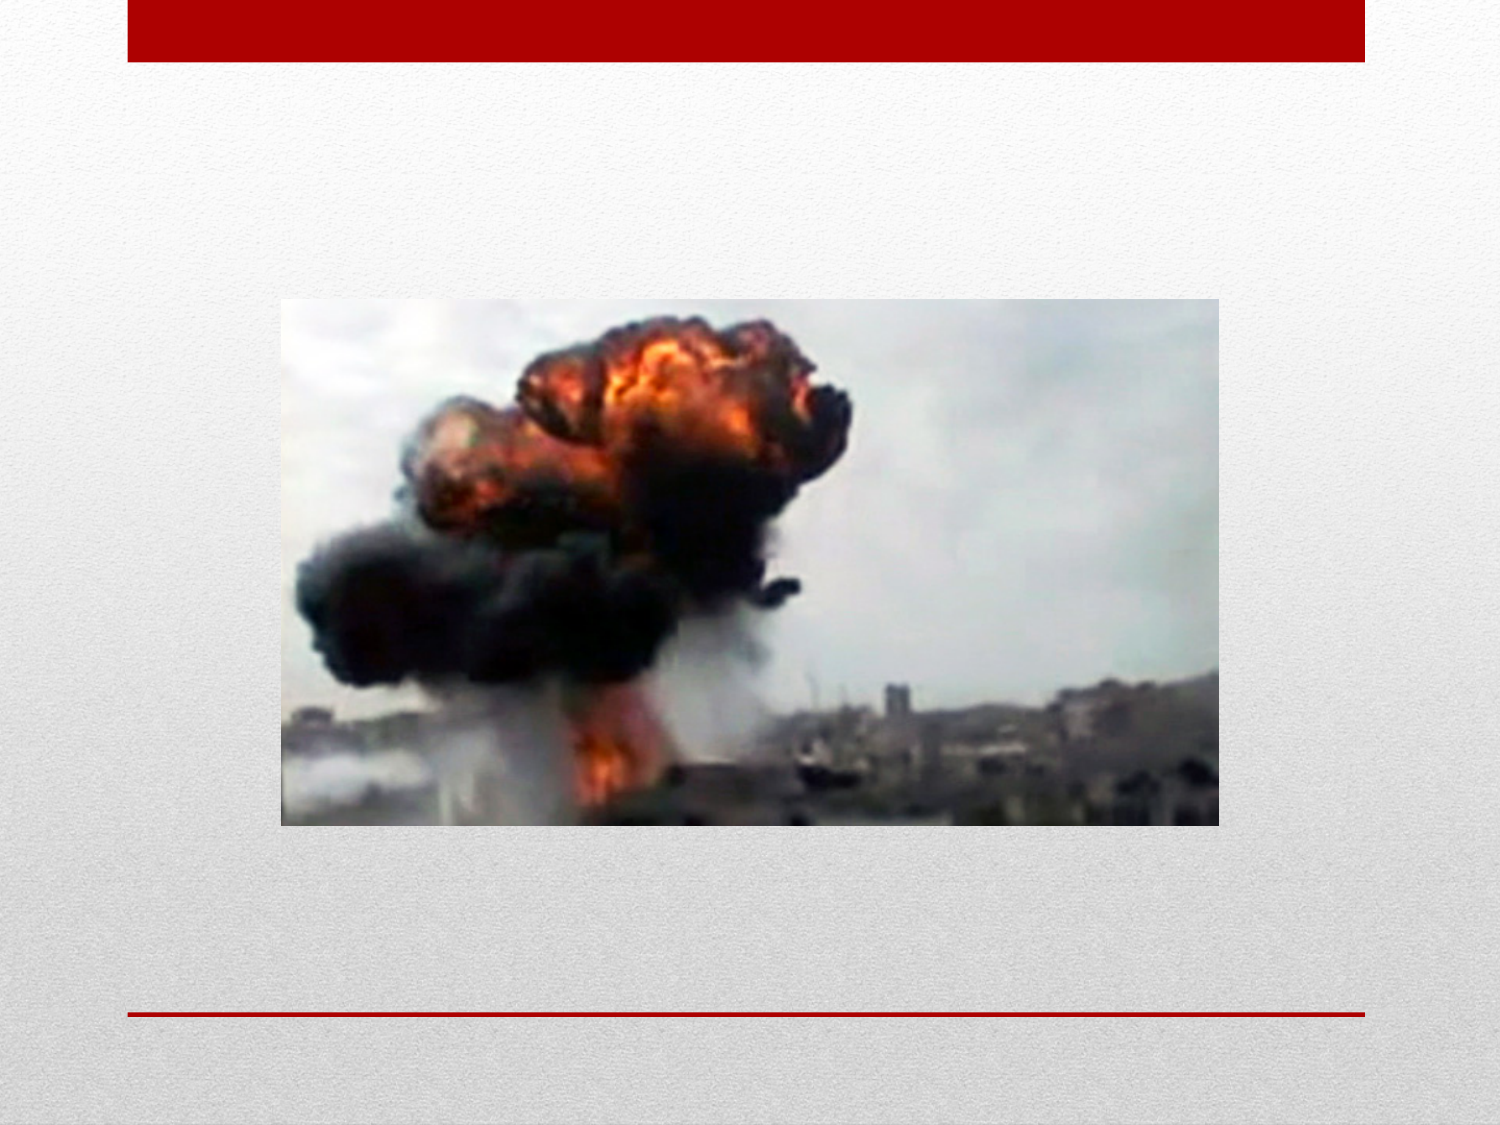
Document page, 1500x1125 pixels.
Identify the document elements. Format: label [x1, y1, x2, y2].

picture [280, 298, 1220, 827]
